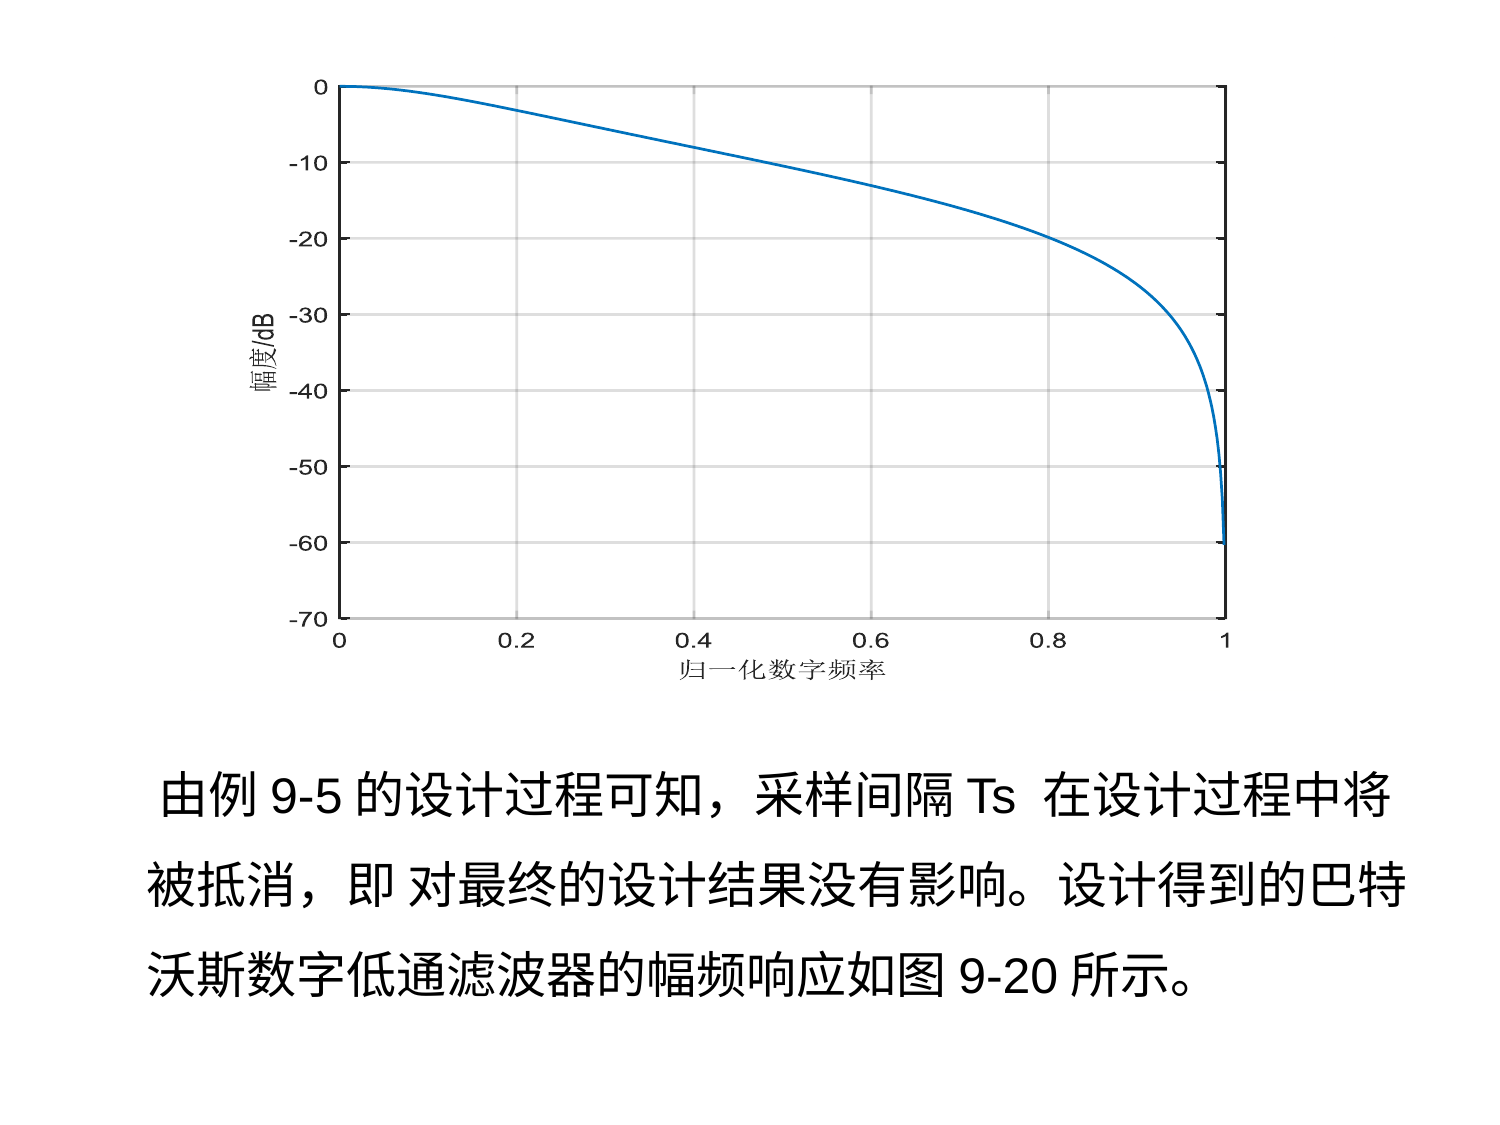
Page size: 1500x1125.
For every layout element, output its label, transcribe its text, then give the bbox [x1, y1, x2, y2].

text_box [187, 35, 1336, 692]
list 由例9-5的设计过程可知，采样间隔Ts 在设计过程中将被抵消，即 对最终的设计结果没有影响。设计得到的巴特沃斯数字低通滤波器的幅频响应如图9-20所示。 [74, 262, 1426, 1006]
